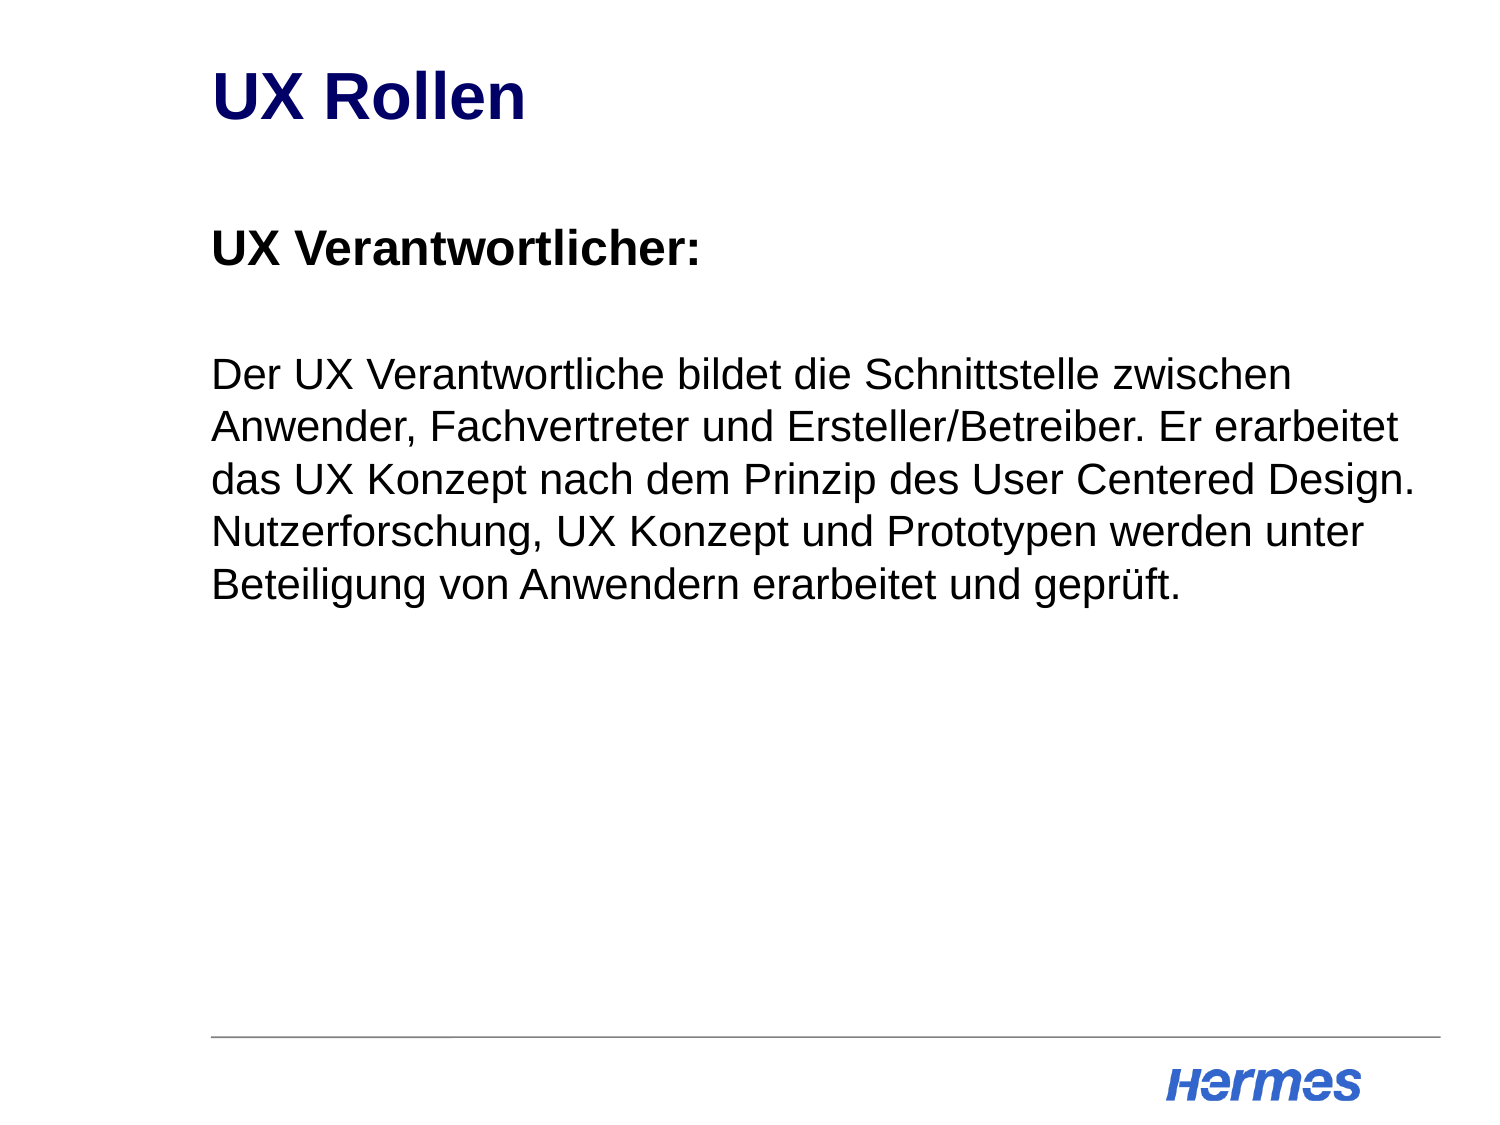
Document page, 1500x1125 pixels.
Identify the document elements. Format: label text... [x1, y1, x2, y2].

picture [1166, 1069, 1361, 1101]
list UX Verantwortlicher: Der UX Verantwortliche bildet die Schnittstelle zwischen Anwender, Fachvertreter und Ersteller/Betreiber. Er erarbeitet das UX Konzept nach dem Prinzip des User Centered Design. Nutzerforschung, UX Konzept und Prototypen werden unter Beteiligung von Anwendern erarbeitet und geprüft. [210, 215, 1437, 1000]
title UX Rollen [212, 52, 1437, 215]
